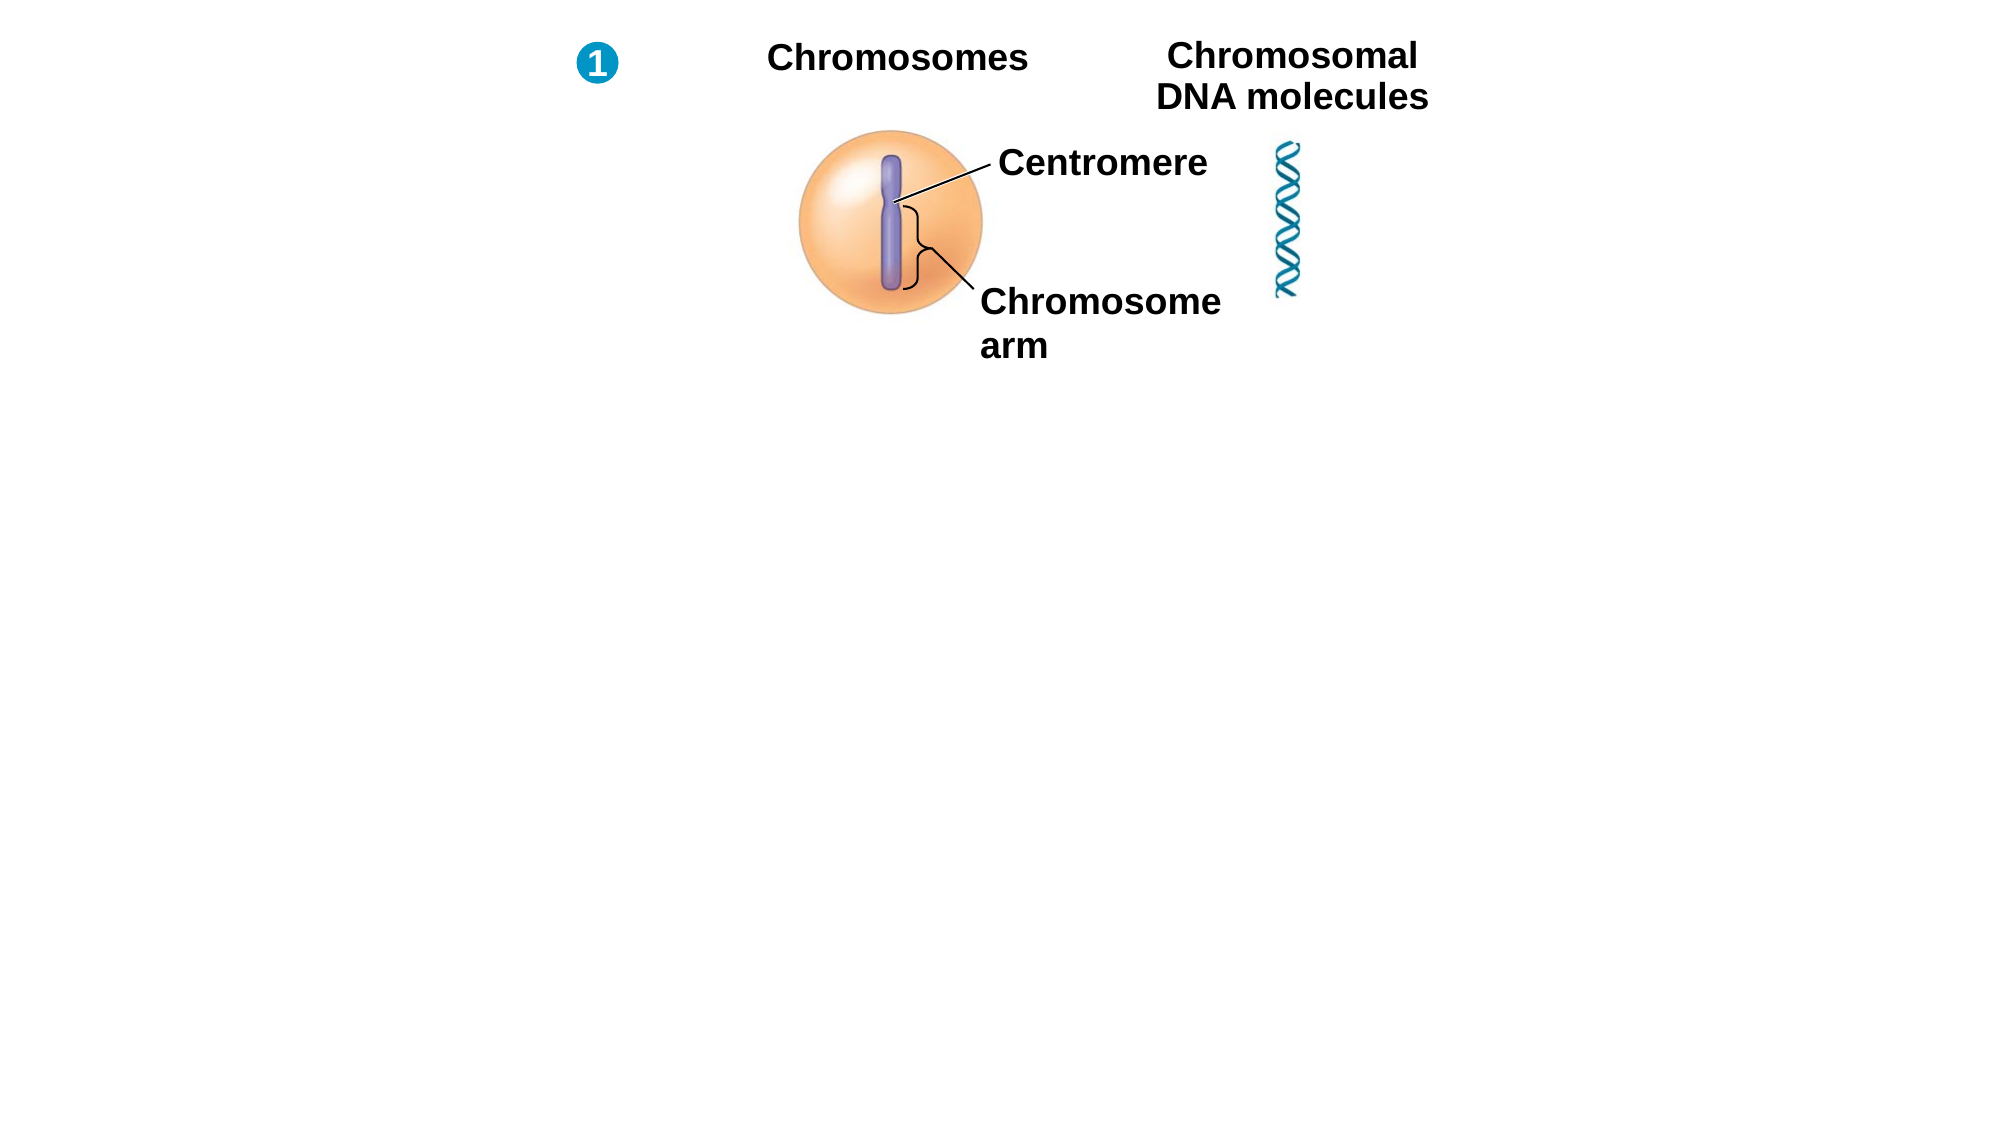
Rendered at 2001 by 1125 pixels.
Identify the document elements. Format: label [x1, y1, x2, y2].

picture [564, 34, 1436, 1091]
text_box [902, 205, 975, 290]
text_box [576, 39, 620, 86]
